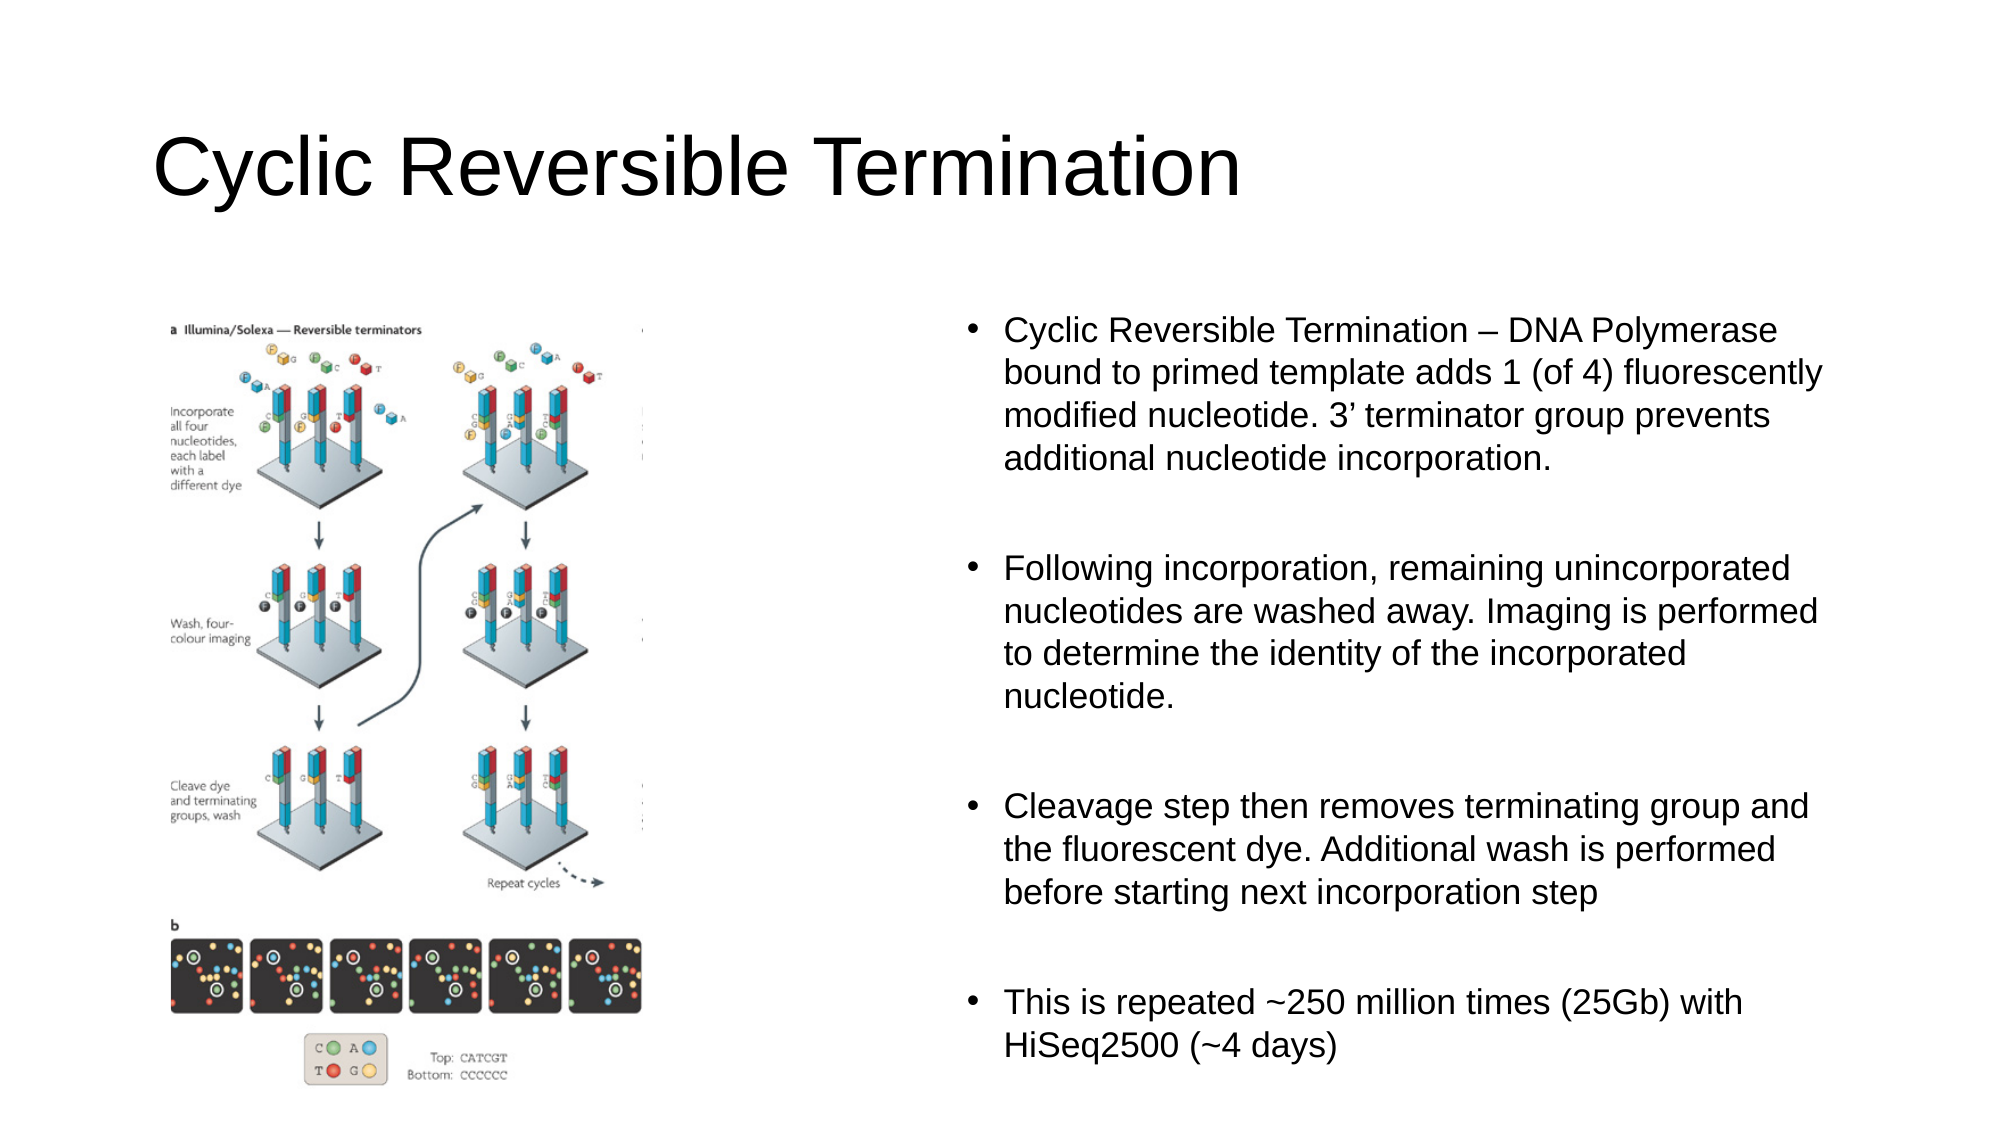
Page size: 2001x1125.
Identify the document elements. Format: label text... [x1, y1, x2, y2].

title Cyclic Reversible Termination [137, 59, 1863, 278]
list Cyclic Reversible Termination – DNA Polymerase bound to primed template adds 1 (of 4) fluorescently modified nucleotide. 3’ terminator group prevents additional nucleotide incorporation. Following incorporation, remaining unincorporated nucleotides are washed away. Imaging is performed to determine the identity of the incorporated nucleotide. Cleavage step then removes terminating group and the fluorescent dye. Additional wash is performed before starting next incorporation step This is repeated ~250 million times (25Gb) with HiSeq2500 (~4 days) [951, 299, 1863, 1076]
picture [170, 324, 643, 1098]
